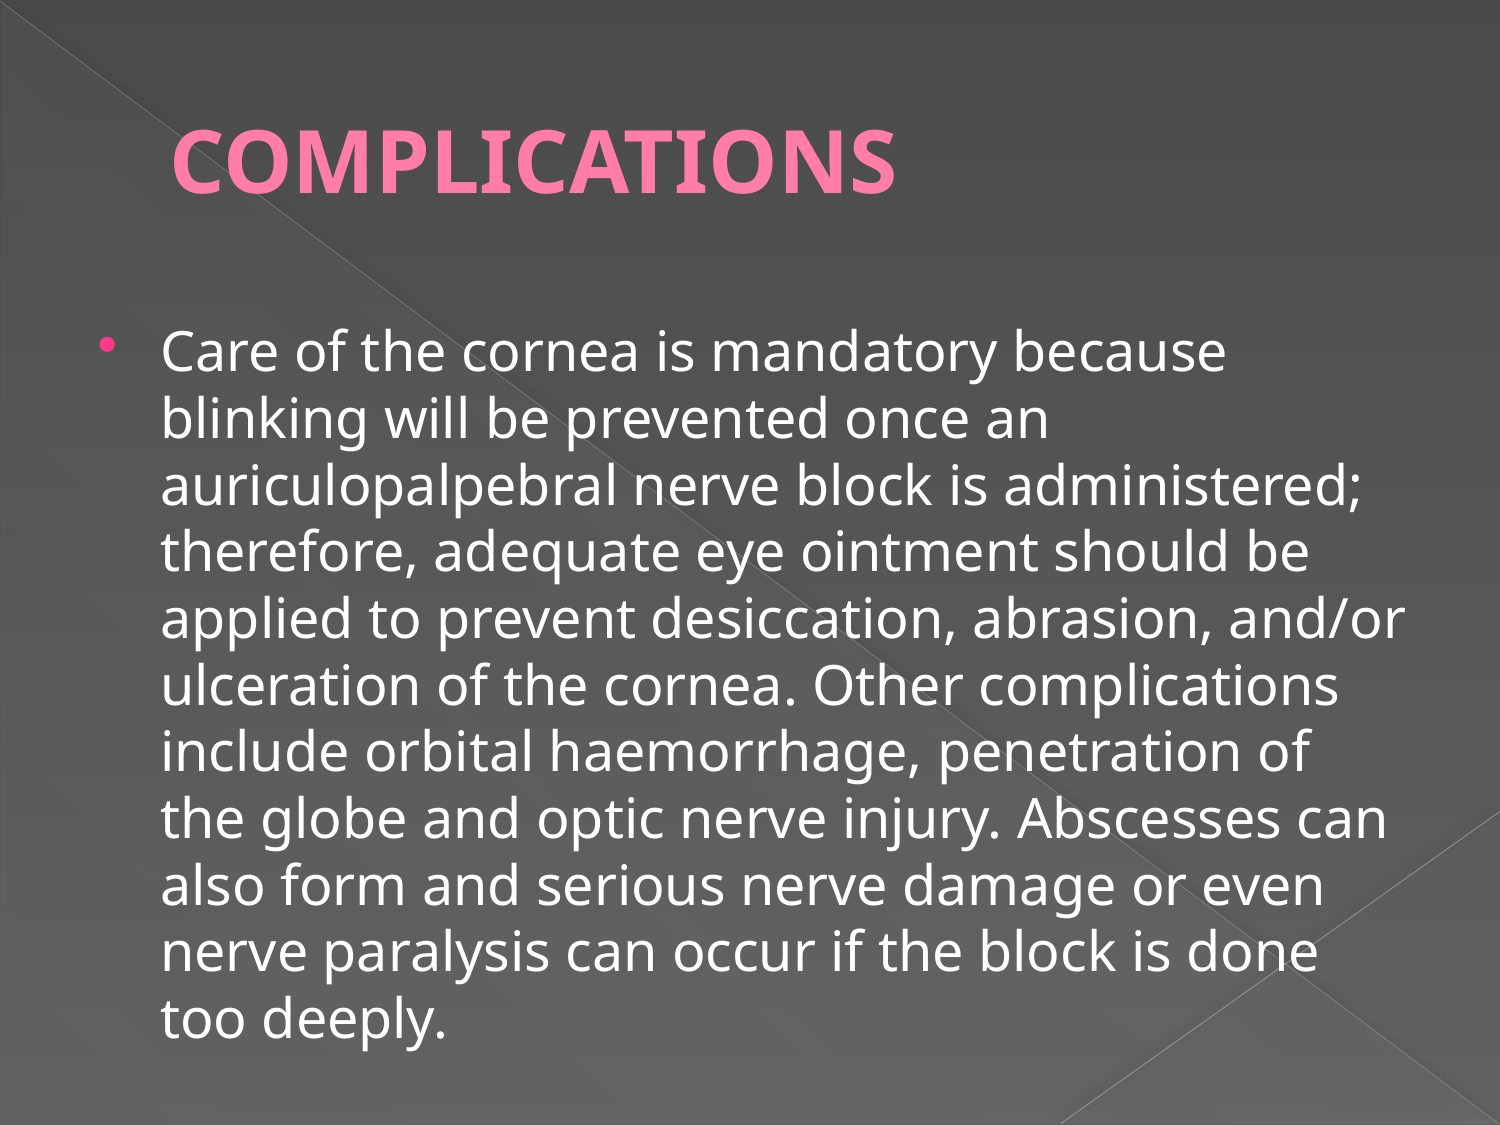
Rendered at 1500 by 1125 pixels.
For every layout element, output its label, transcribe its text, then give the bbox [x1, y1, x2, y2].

title COMPLICATIONS [75, 43, 1425, 274]
list Care of the cornea is mandatory because blinking will be prevented once an auriculopalpebral nerve block is administered; therefore, adequate eye ointment should be applied to prevent desiccation, abrasion, and/or ulceration of the cornea. Other complications include orbital haemorrhage, penetration of the globe and optic nerve injury. Abscesses can also form and serious nerve damage or even nerve paralysis can occur if the block is done too deeply. [75, 308, 1425, 1059]
